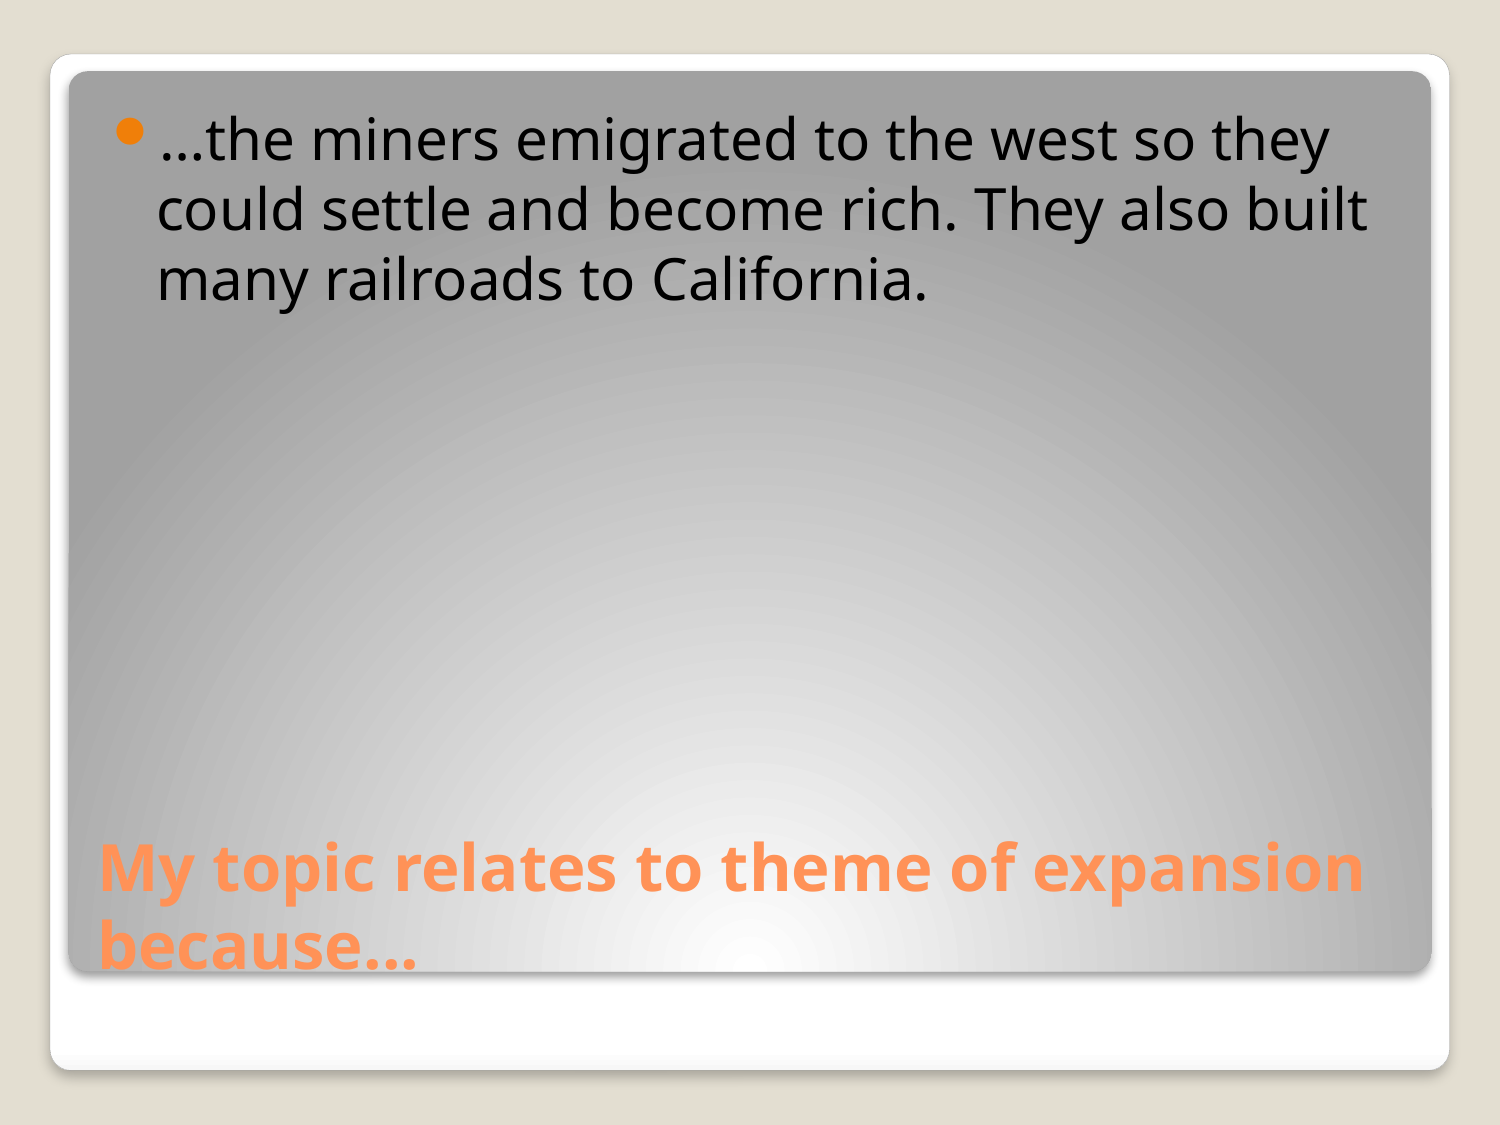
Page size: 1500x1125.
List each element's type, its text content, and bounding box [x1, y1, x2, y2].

list …the miners emigrated to the west so they could settle and become rich. They also built many railroads to California. [82, 86, 1425, 774]
title My topic relates to theme of expansion because... [82, 817, 1425, 990]
